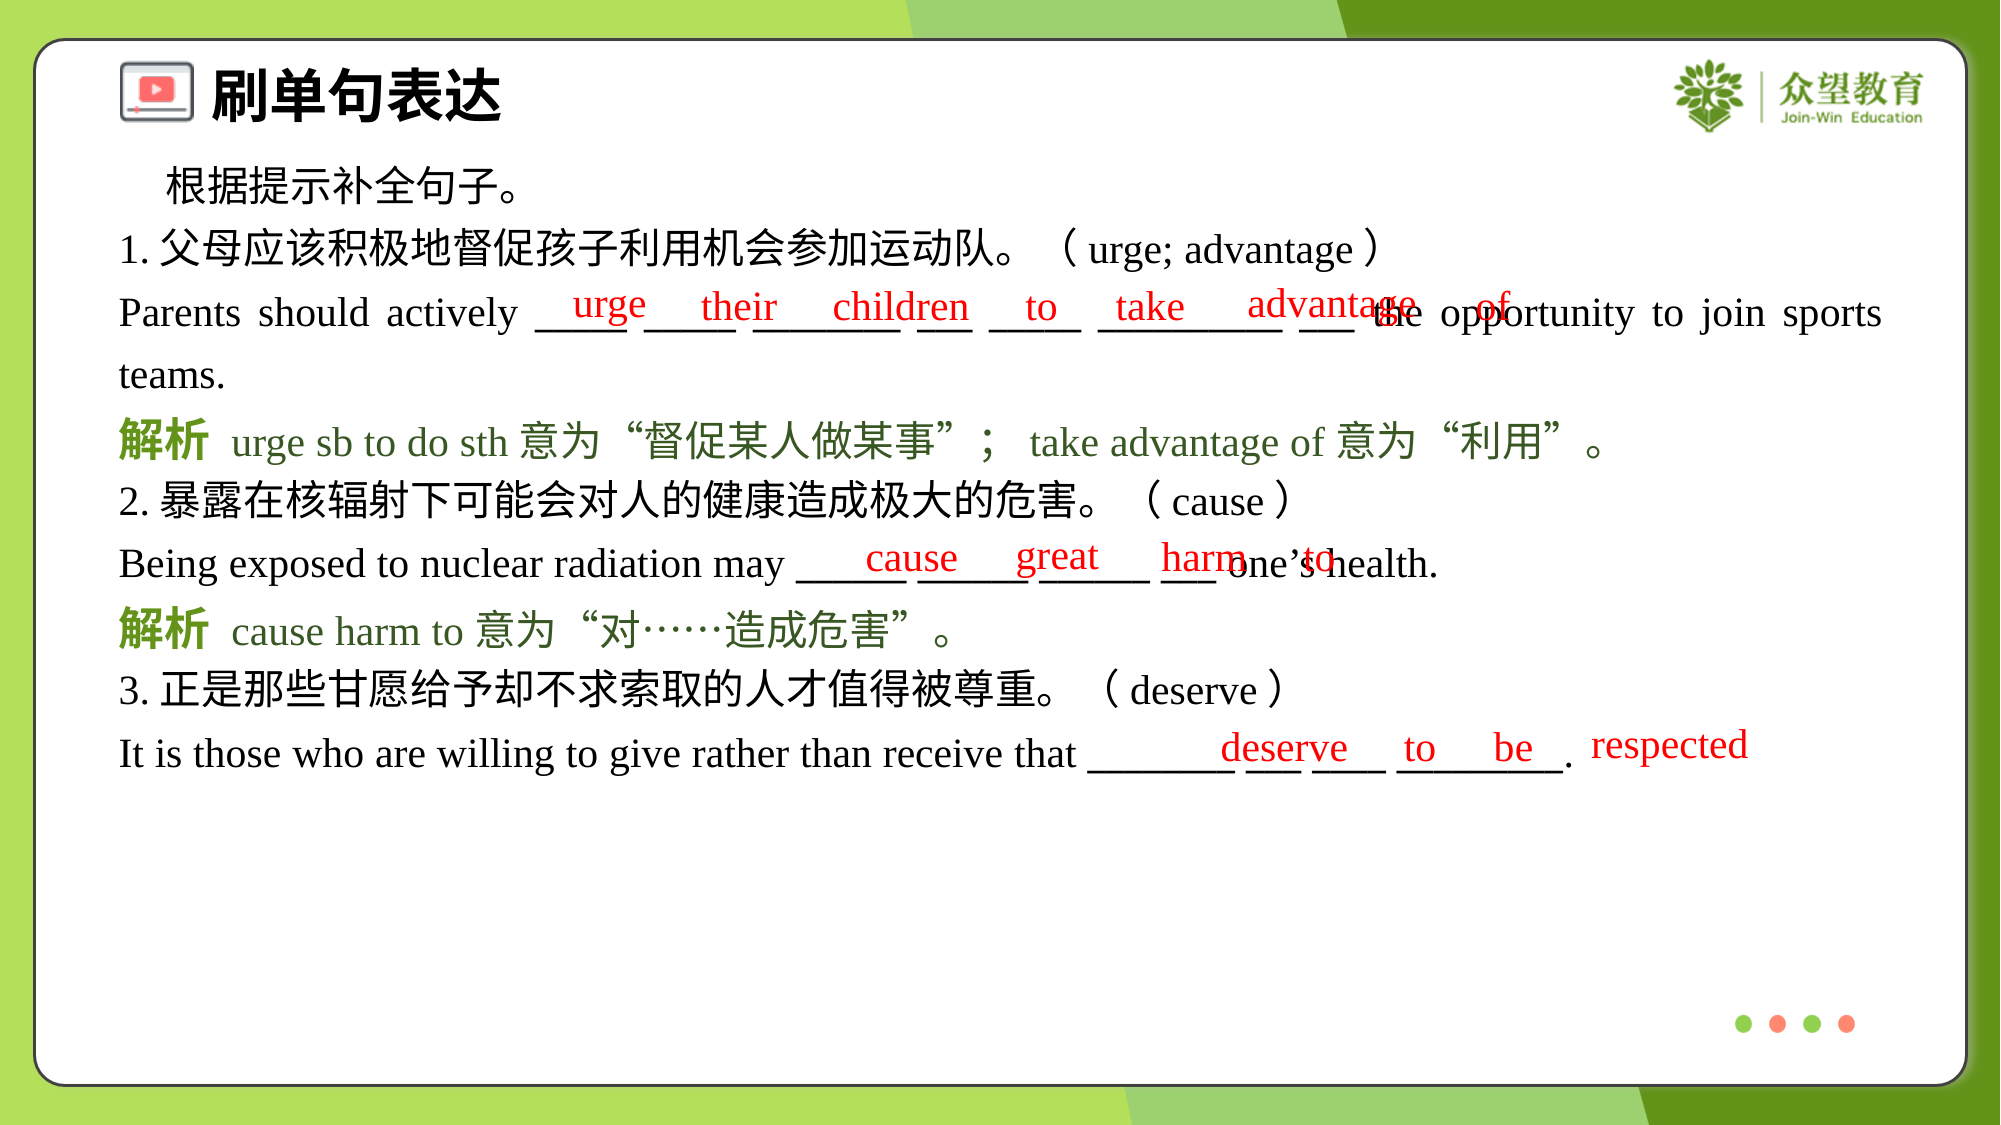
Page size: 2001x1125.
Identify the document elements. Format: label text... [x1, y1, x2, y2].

text_box great [1011, 515, 1104, 573]
text_box harm [1157, 517, 1252, 575]
text_box 1.父母应该积极地督促孩子利用机会参加运动队。（urge; advantage） Parents should actively _____ _____ ________ ___ _____ __________ ___ the opportunity to join sports teams. [118, 209, 1883, 392]
text_box to [1399, 706, 1442, 765]
text_box take [1111, 265, 1190, 324]
text_box children [828, 265, 974, 324]
text_box their [696, 265, 782, 324]
text_box 解析 cause harm to意为“对……造成危害”。 [118, 586, 1883, 649]
text_box 解析 urge sb to do sth意为“督促某人做某事”；take advantage of意为“利用”。 [118, 396, 1883, 459]
text_box 2.暴露在核辐射下可能会对人的健康造成极大的危害。（cause） Being exposed to nuclear radiation may ______ ______ ______ ___ one’s health. [118, 460, 1883, 581]
text_box advantage [1243, 263, 1422, 322]
text_box be [1489, 706, 1538, 765]
text_box of [1471, 265, 1516, 324]
text_box cause [861, 517, 963, 575]
picture [0, 0, 2000, 1125]
text_box 3.正是那些甘愿给予却不求索取的人才值得被尊重。（deserve） It is those who are willing to give rather than receive that ________ ___ ____ _________. [118, 650, 1883, 771]
text_box to [1298, 517, 1341, 575]
text_box 根据提示补全句子。 [118, 146, 1883, 204]
text_box urge [568, 263, 651, 322]
text_box respected [1586, 704, 1754, 763]
text_box deserve [1216, 706, 1353, 765]
text_box to [1020, 265, 1063, 324]
